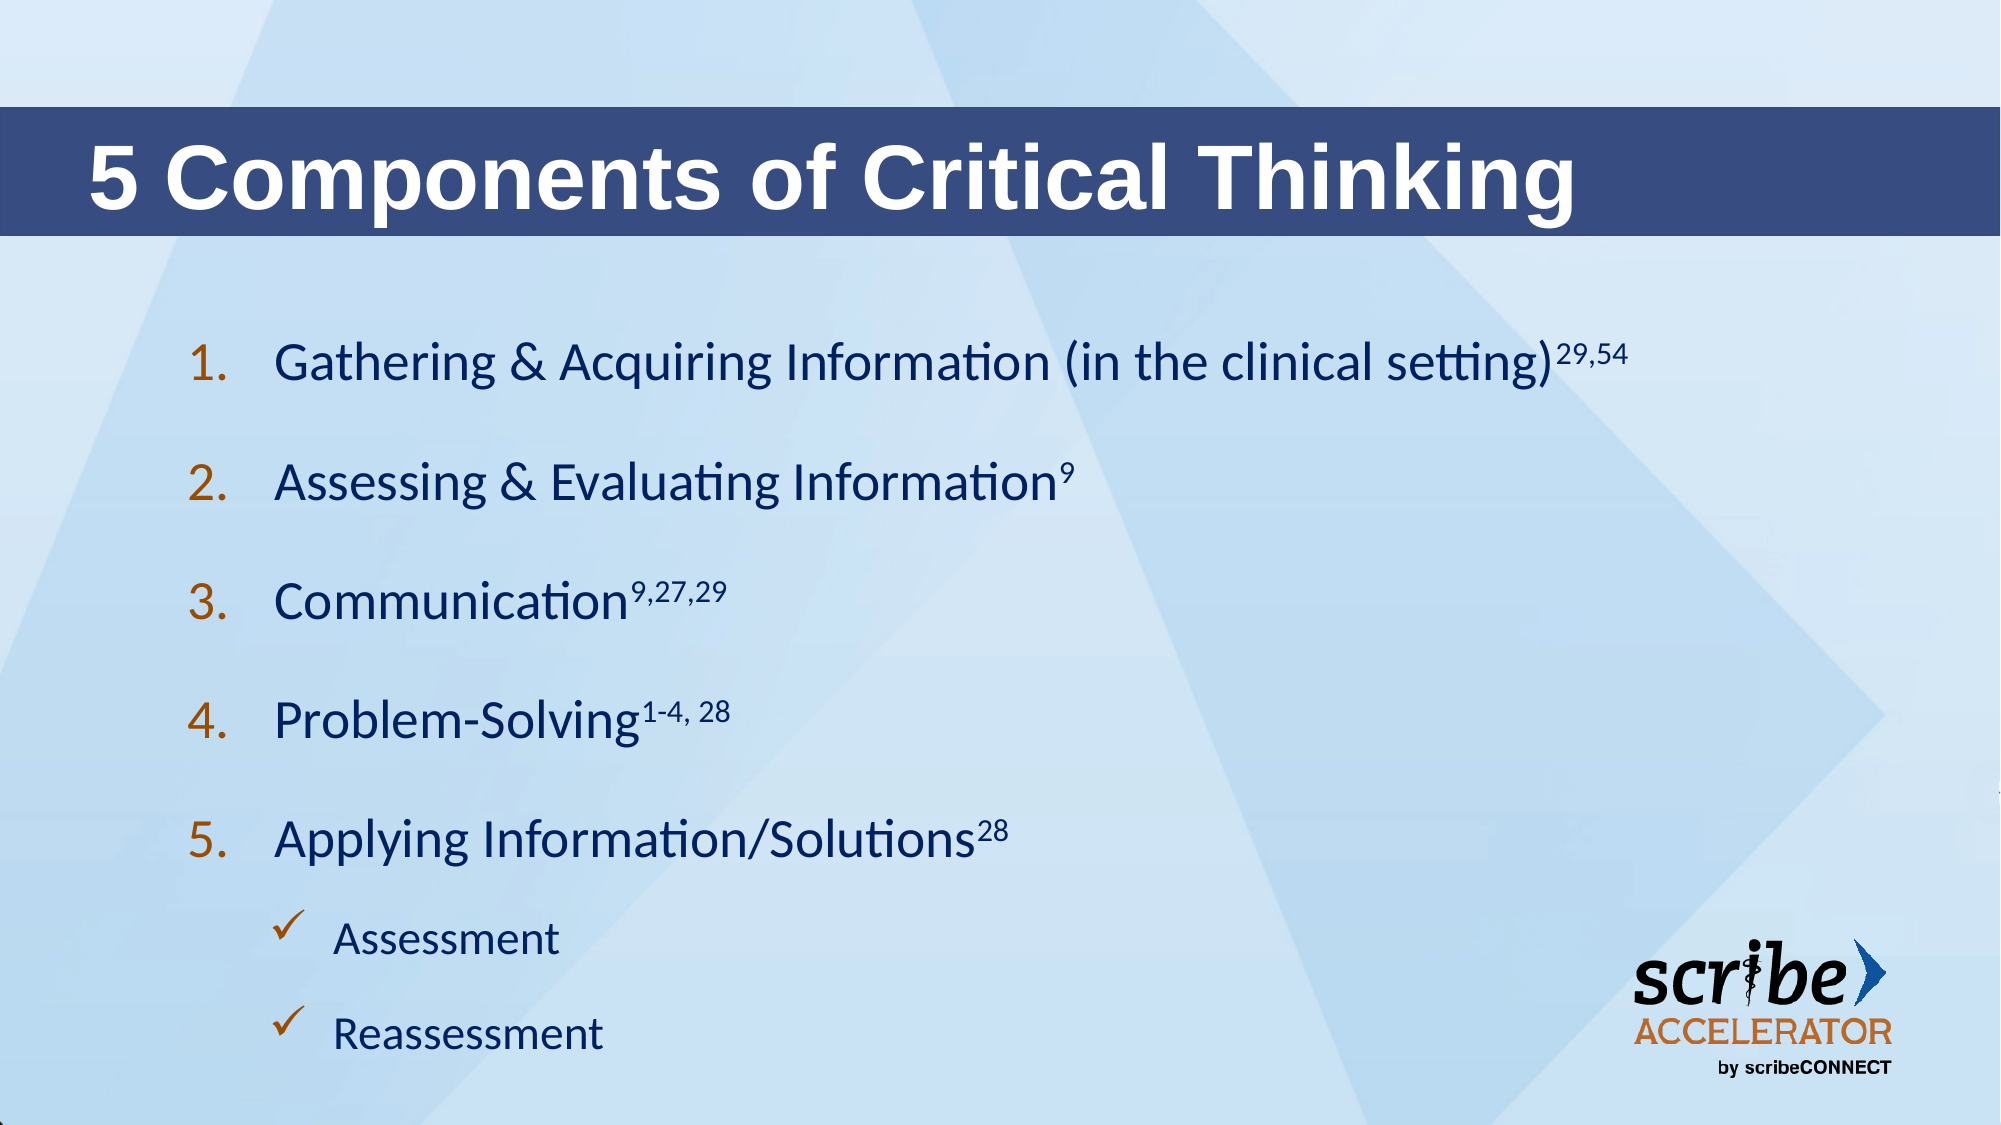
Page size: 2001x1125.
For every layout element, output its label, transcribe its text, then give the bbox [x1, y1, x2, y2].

text_box [1759, 956, 2000, 1125]
picture [0, 236, 2001, 1125]
list Gathering & Acquiring Information (in the clinical setting)29,54 Assessing & Evaluating Information9 Communication9,27,29 Problem-Solving1-4, 28 Applying Information/Solutions28 Assessment Reassessment [164, 277, 1836, 1080]
picture [0, 0, 2001, 107]
title 5 Components of Critical Thinking [73, 70, 1936, 289]
